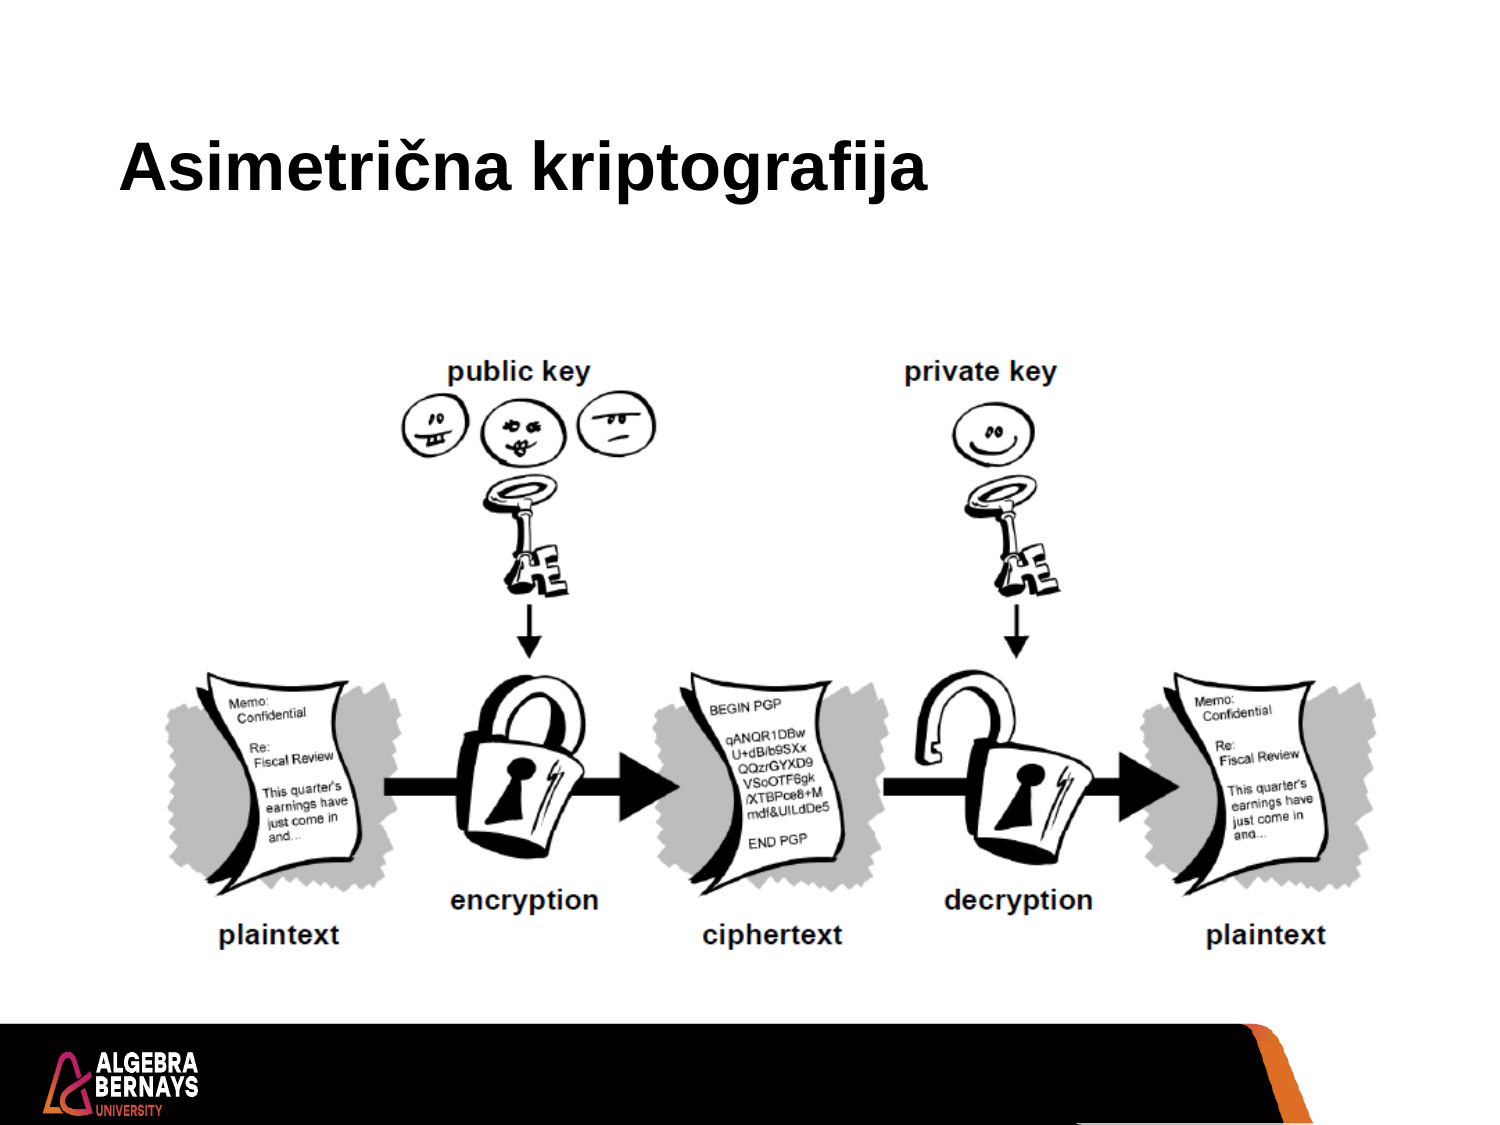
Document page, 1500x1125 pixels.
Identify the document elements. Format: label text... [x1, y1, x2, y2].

title Asimetrična kriptografija [103, 59, 1397, 278]
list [103, 338, 1397, 975]
picture [0, 1023, 1468, 1125]
